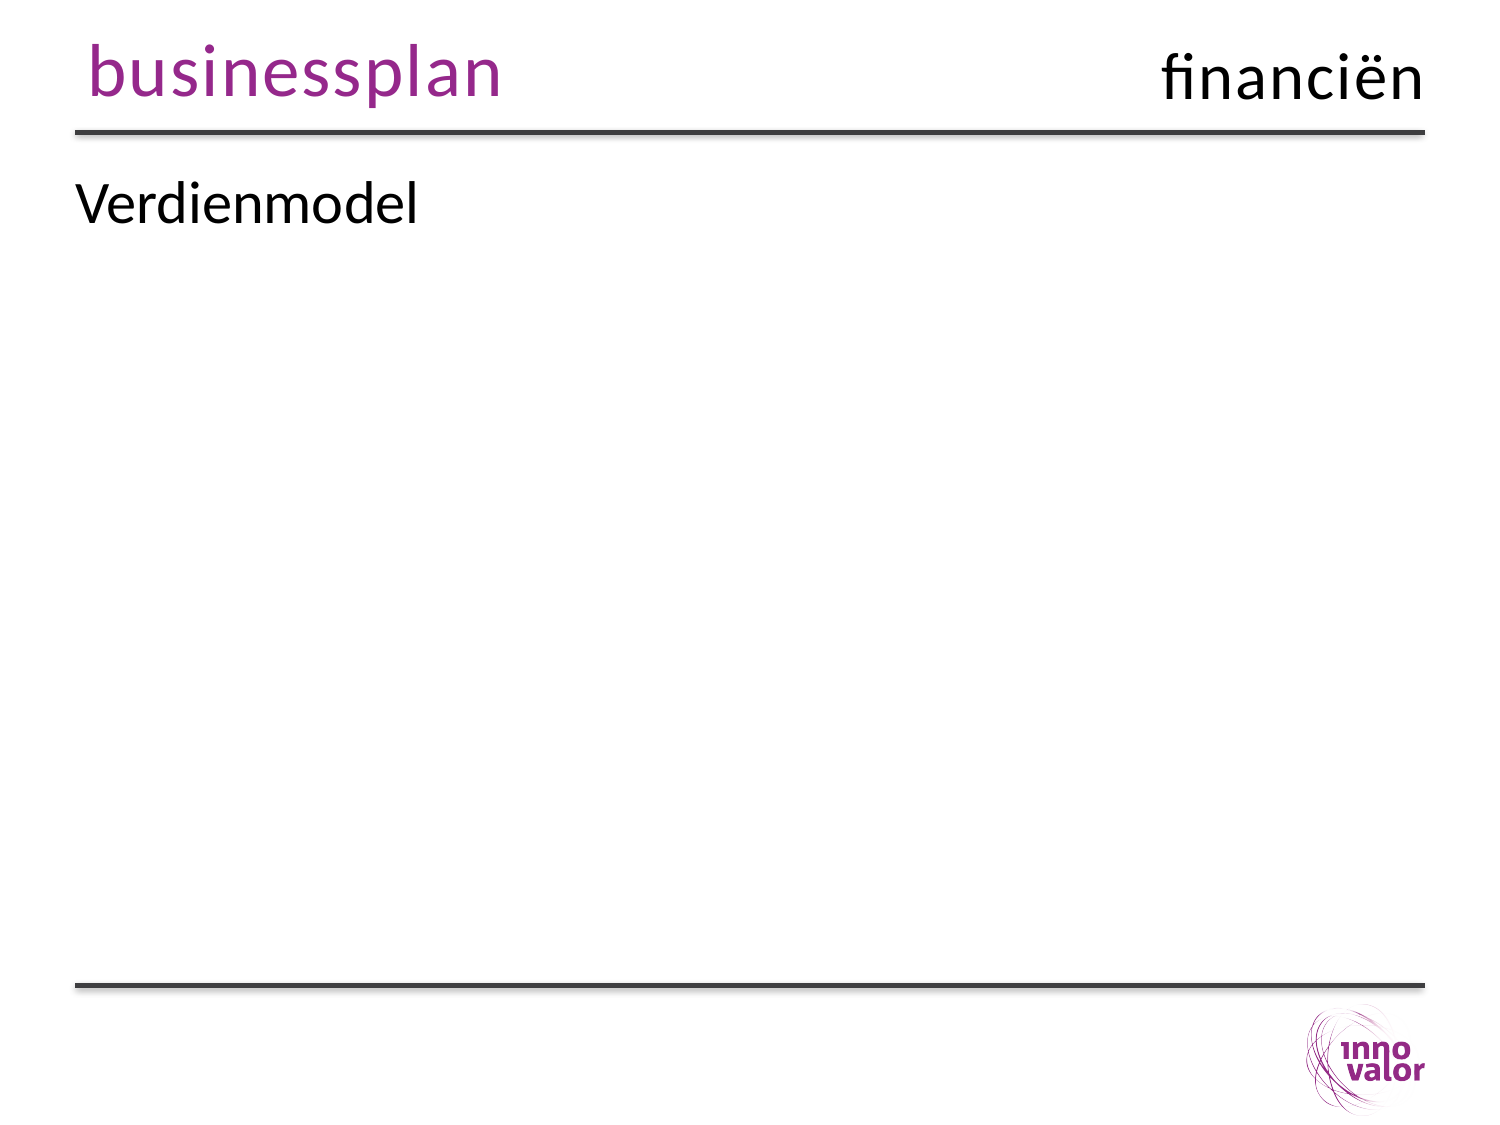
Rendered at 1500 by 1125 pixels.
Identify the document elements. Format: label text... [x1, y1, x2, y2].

title Verdienmodel [75, 152, 1425, 246]
picture [1306, 1004, 1425, 1116]
text_box financiën [786, 33, 1425, 113]
